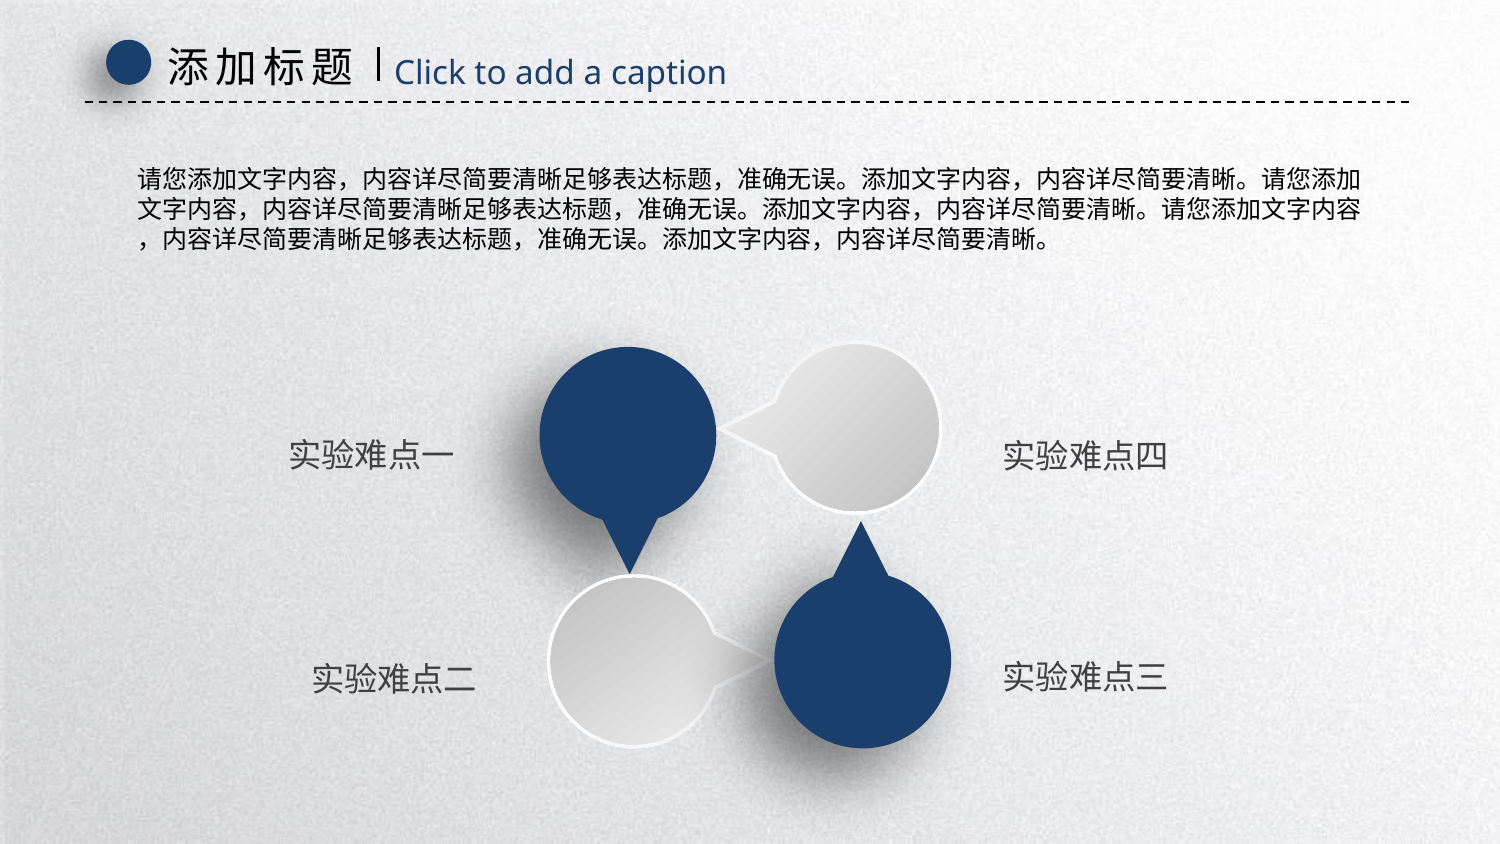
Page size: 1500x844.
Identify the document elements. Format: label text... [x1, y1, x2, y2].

text_box 实验难点三 [987, 648, 1184, 704]
text_box [773, 541, 953, 750]
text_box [742, 314, 917, 541]
picture [0, 0, 1500, 844]
text_box Click to add a caption [379, 43, 743, 99]
text_box 实验难点二 [296, 650, 493, 705]
text_box 实验难点四 [987, 427, 1184, 483]
text_box 添加标题 [153, 33, 369, 99]
text_box 实验难点一 [273, 426, 468, 482]
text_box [572, 548, 748, 775]
text_box 请您添加文字内容，内容详尽简要清晰足够表达标题，准确无误。添加文字内容，内容详尽简要清晰。请您添加 文字内容，内容详尽简要清晰足够表达标题，准确无误。添加文字内容，内容详尽简要清晰。请您添加文字内容 ，内容详尽简要清晰足够表达标题，准确无误。添加文字内容，内容详尽简要清晰。 [122, 155, 1378, 261]
text_box [105, 38, 153, 86]
text_box [538, 345, 718, 548]
